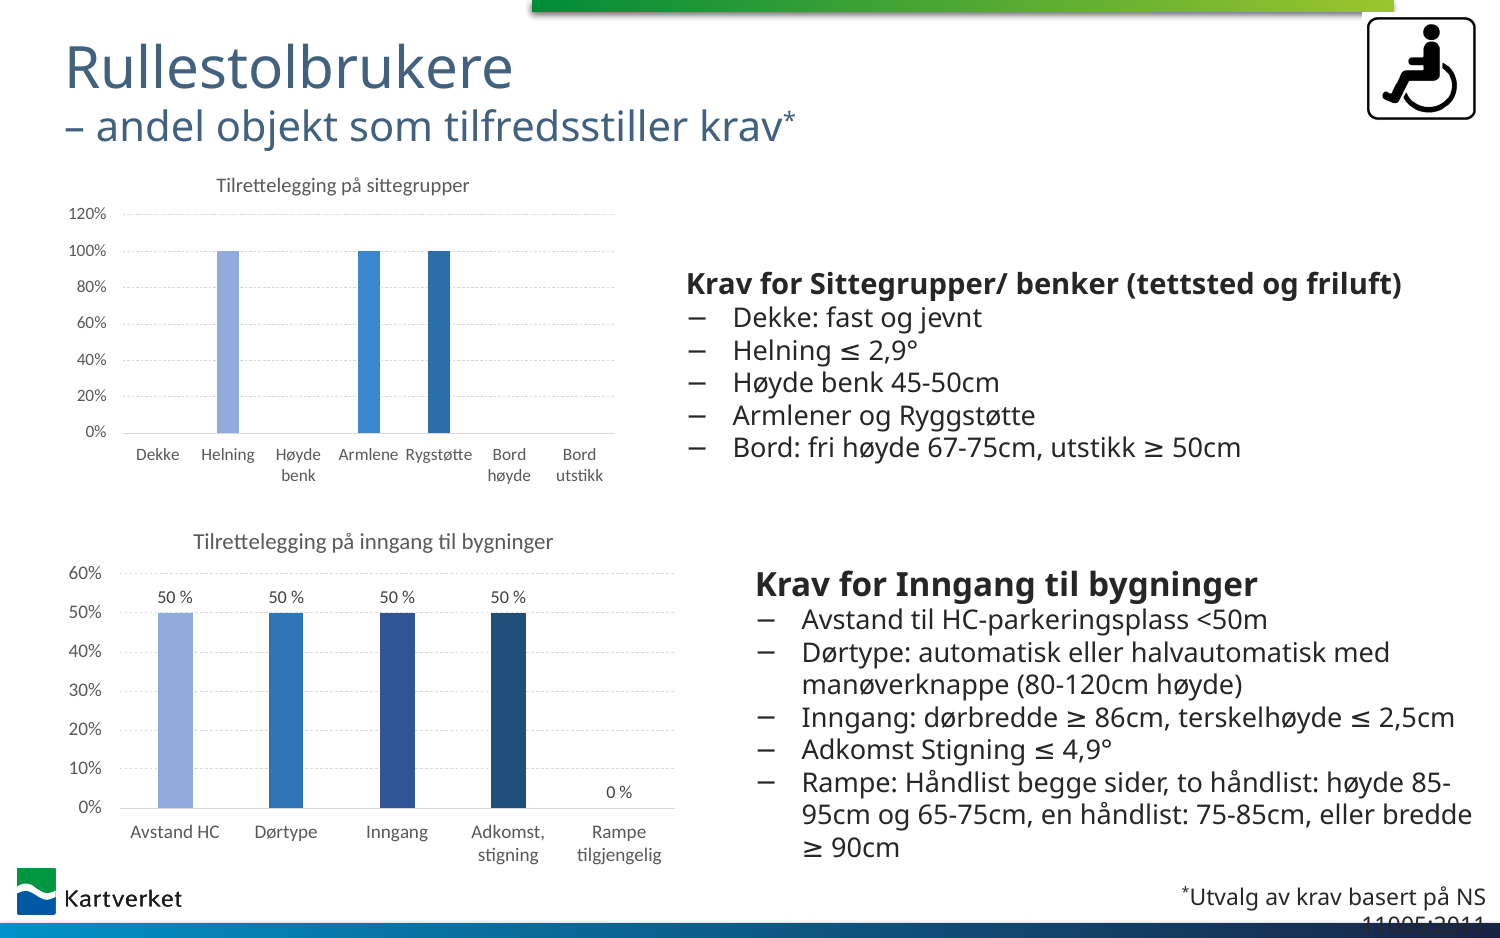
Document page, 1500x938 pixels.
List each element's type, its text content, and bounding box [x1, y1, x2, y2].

picture [62, 166, 625, 492]
text_box Rullestolbrukere – andel objekt som tilfredsstiller krav* [49, 25, 1431, 158]
picture [62, 520, 686, 874]
text_box Krav for Sittegrupper/ benker (tettsted og friluft) Dekke: fast og jevnt Helning ≤ 2,9° Høyde benk 45-50cm Armlener og Ryggstøtte Bord: fri høyde 67-75cm, utstikk ≥ 50cm [670, 258, 1418, 471]
text_box Krav for Inngang til bygninger Avstand til HC-parkeringsplass <50m Dørtype: automatisk eller halvautomatisk med manøverknappe (80-120cm høyde) Inngang: dørbredde ≥ 86cm, terskelhøyde ≤ 2,5cm Adkomst Stigning ≤ 4,9° Rampe: Håndlist begge sider, to håndlist: høyde 85-95cm og 65-75cm, en håndlist: 75-85cm, eller bredde ≥ 90cm [740, 555, 1491, 870]
text_box *Utvalg av krav basert på NS 11005:2011 [1068, 873, 1500, 938]
picture [1362, 12, 1481, 126]
